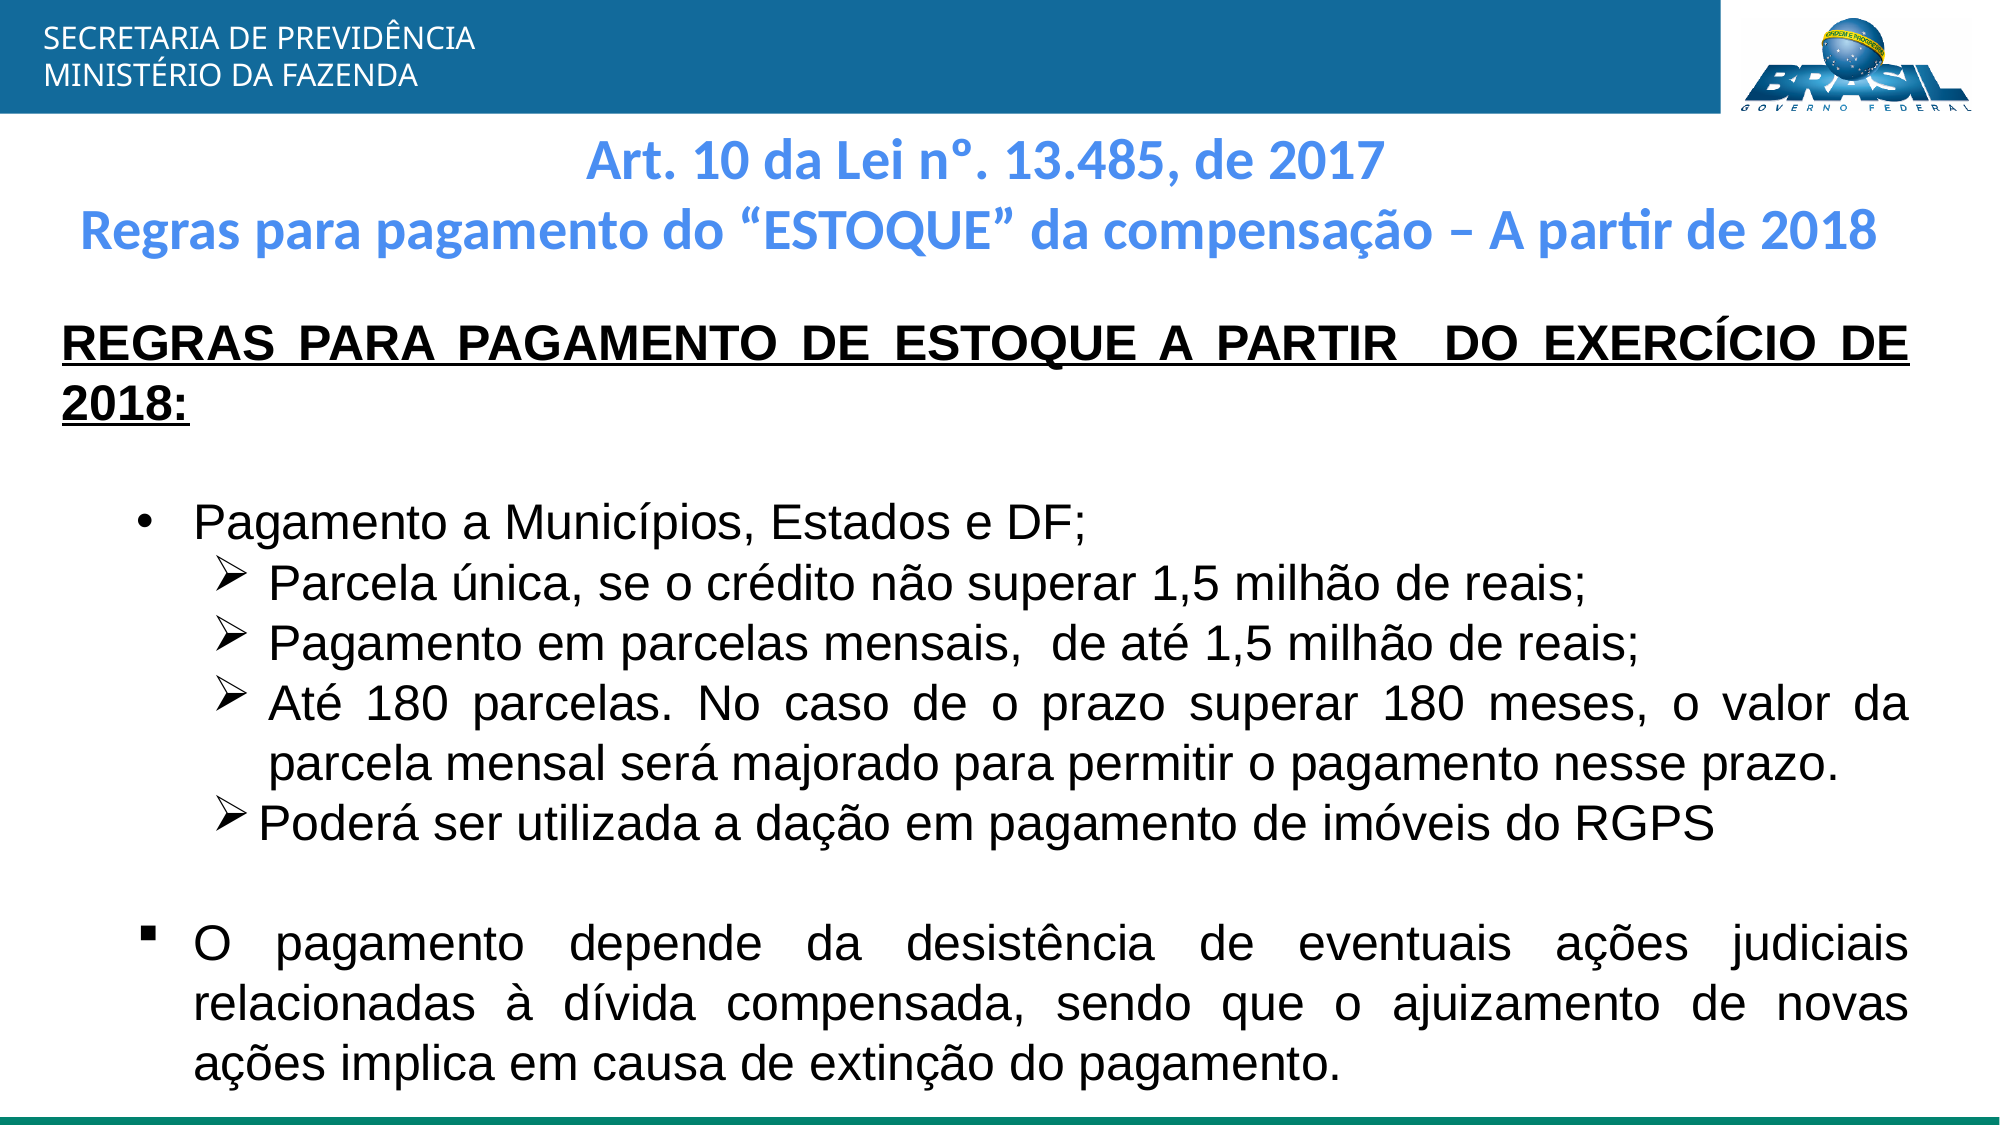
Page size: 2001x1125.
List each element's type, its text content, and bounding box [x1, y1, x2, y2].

text_box REGRAS PARA PAGAMENTO DE ESTOQUE A PARTIR DO EXERCÍCIO DE 2018: Pagamento a Municípios, Estados e DF; Parcela única, se o crédito não superar 1,5 milhão de reais; Pagamento em parcelas mensais, de até 1,5 milhão de reais; Até 180 parcelas. No caso de o prazo superar 180 meses, o valor da parcela mensal será majorado para permitir o pagamento nesse prazo. Poderá ser utilizada a dação em pagamento de imóveis do RGPS O pagamento depende da desistência de eventuais ações judiciais relacionadas à dívida compensada, sendo que o ajuizamento de novas ações implica em causa de extinção do pagamento. [47, 302, 1926, 1098]
picture [1741, 18, 1972, 111]
text_box Art. 10 da Lei nº. 13.485, de 2017 Regras para pagamento do “ESTOQUE” da compensação – A partir de 2018 [0, 113, 1973, 232]
picture [0, 1117, 2000, 1125]
